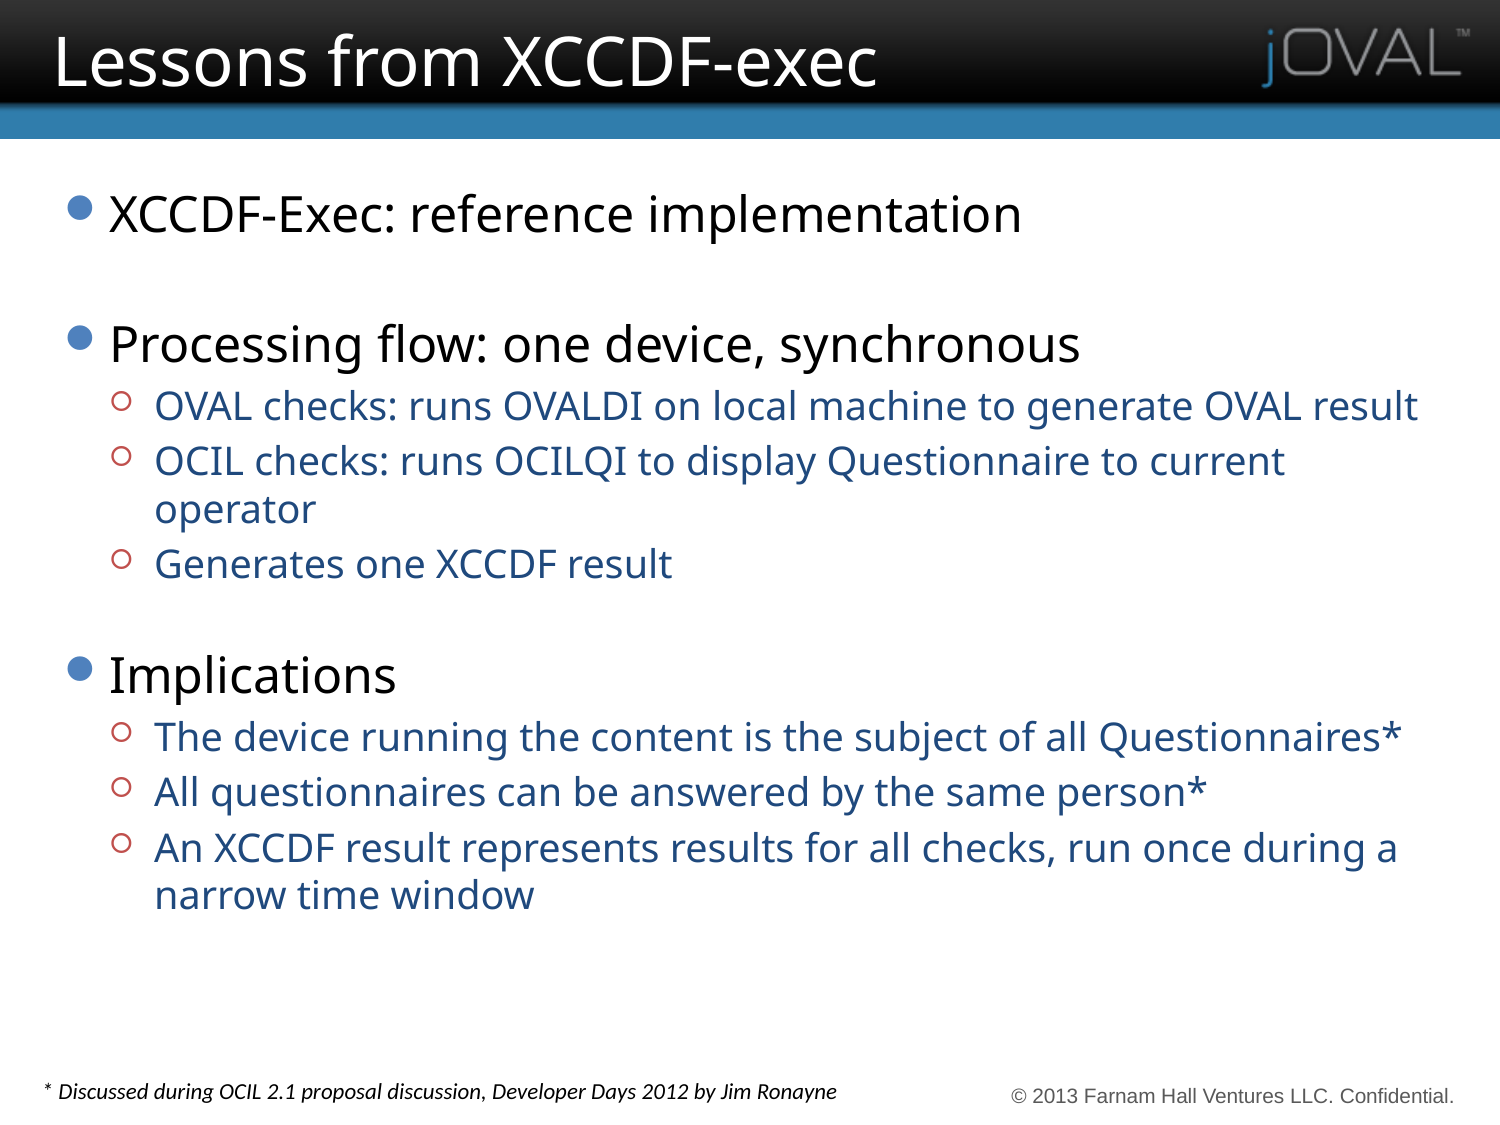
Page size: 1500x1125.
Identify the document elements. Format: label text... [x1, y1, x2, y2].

picture [0, 0, 1500, 139]
footer © 2013 Farnam Hall Ventures LLC. Confidential. [854, 1074, 1475, 1113]
text_box * Discussed during OCIL 2.1 proposal discussion, Developer Days 2012 by Jim Ronayne [26, 1069, 854, 1125]
list XCCDF-Exec: reference implementation Processing flow: one device, synchronous OVAL checks: runs OVALDI on local machine to generate OVAL result OCIL checks: runs OCILQI to display Questionnaire to current operator Generates one XCCDF result Implications The device running the content is the subject of all Questionnaires* All questionnaires can be answered by the same person* An XCCDF result represents results for all checks, run once during a narrow time window [49, 175, 1463, 1026]
